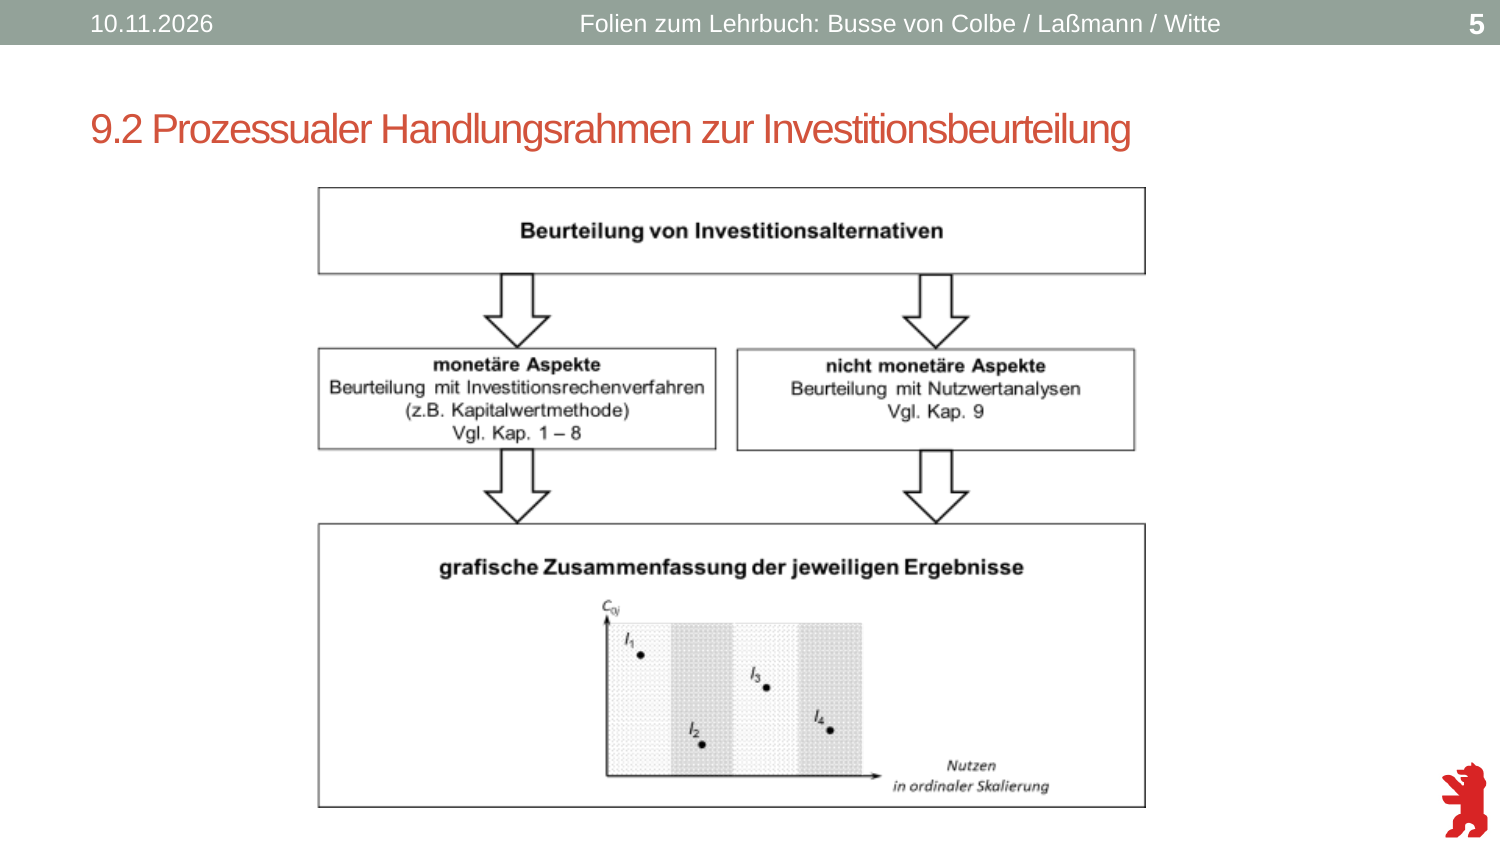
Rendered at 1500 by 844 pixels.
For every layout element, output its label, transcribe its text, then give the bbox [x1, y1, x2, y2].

slide_number 5 [1325, 2, 1500, 43]
footer Folien zum Lehrbuch: Busse von Colbe / Laßmann / Witte [562, 2, 1238, 43]
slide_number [75, 2, 550, 43]
picture [1434, 760, 1500, 844]
picture [317, 187, 1146, 809]
title 9.2 Prozessualer Handlungsrahmen zur Investitionsbeurteilung [75, 65, 1500, 188]
